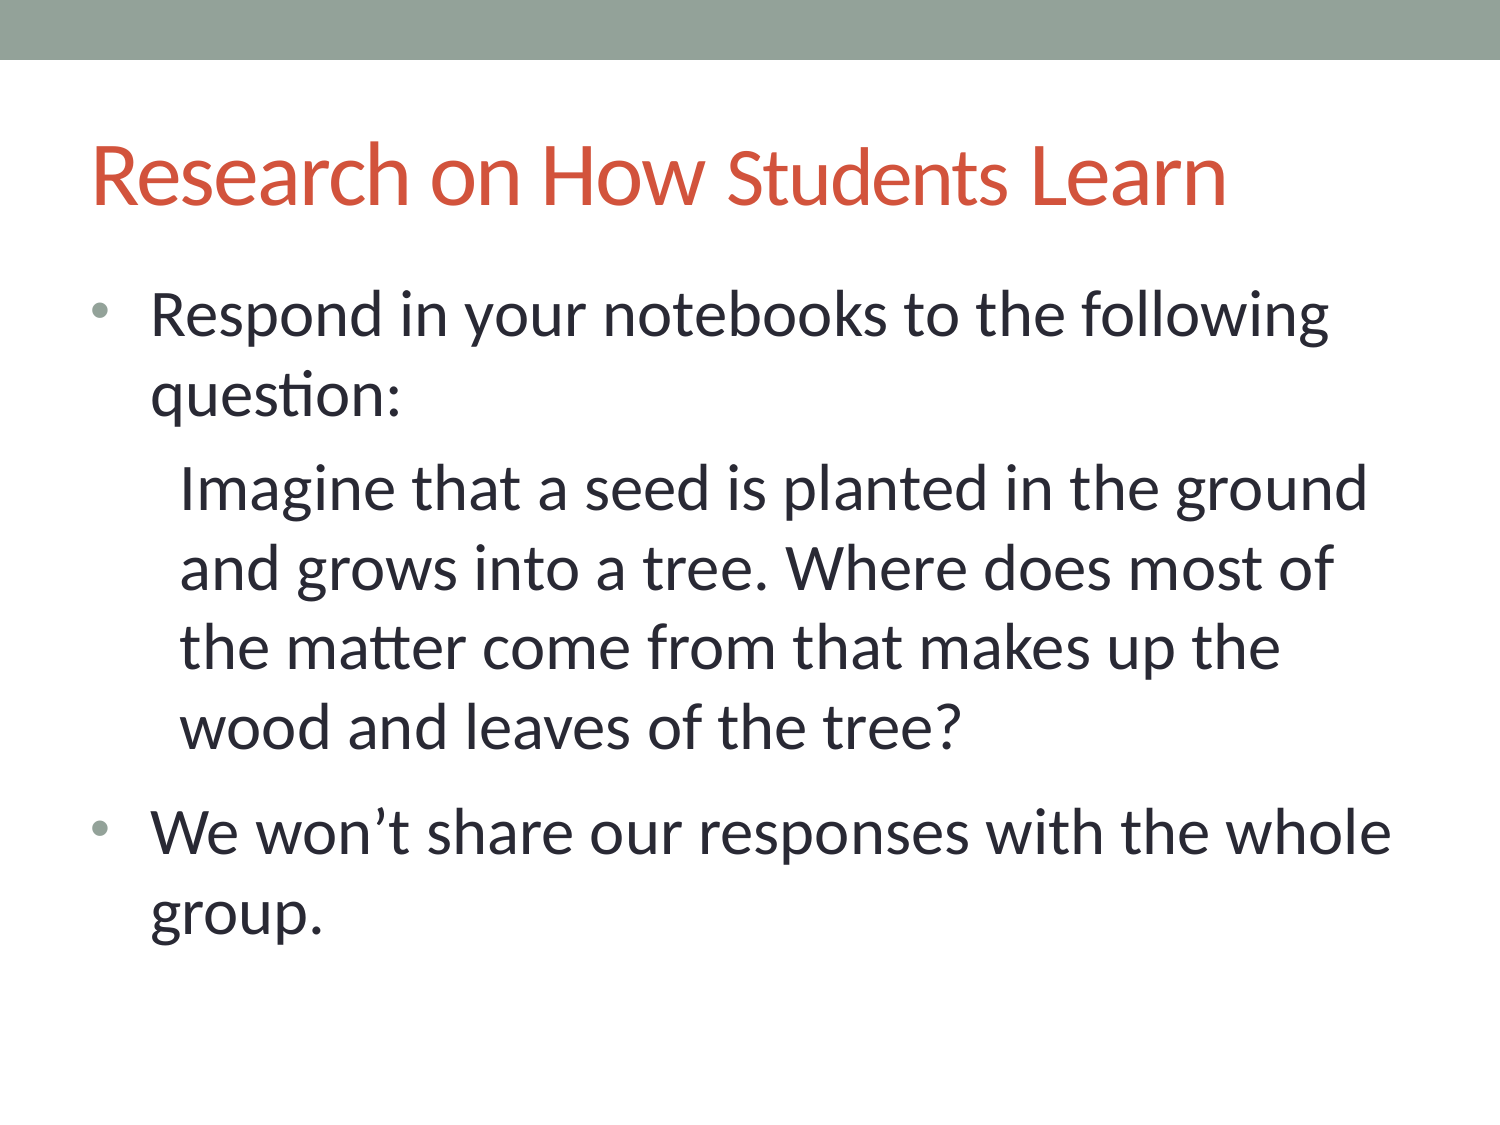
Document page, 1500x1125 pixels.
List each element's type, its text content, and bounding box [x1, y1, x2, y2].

list Respond in your notebooks to the following question: Imagine that a seed is planted in the ground and grows into a tree. Where does most of the matter come from that makes up the wood and leaves of the tree? We won’t share our responses with the whole group. [75, 262, 1425, 963]
title Research on How Students Learn [75, 87, 1425, 250]
